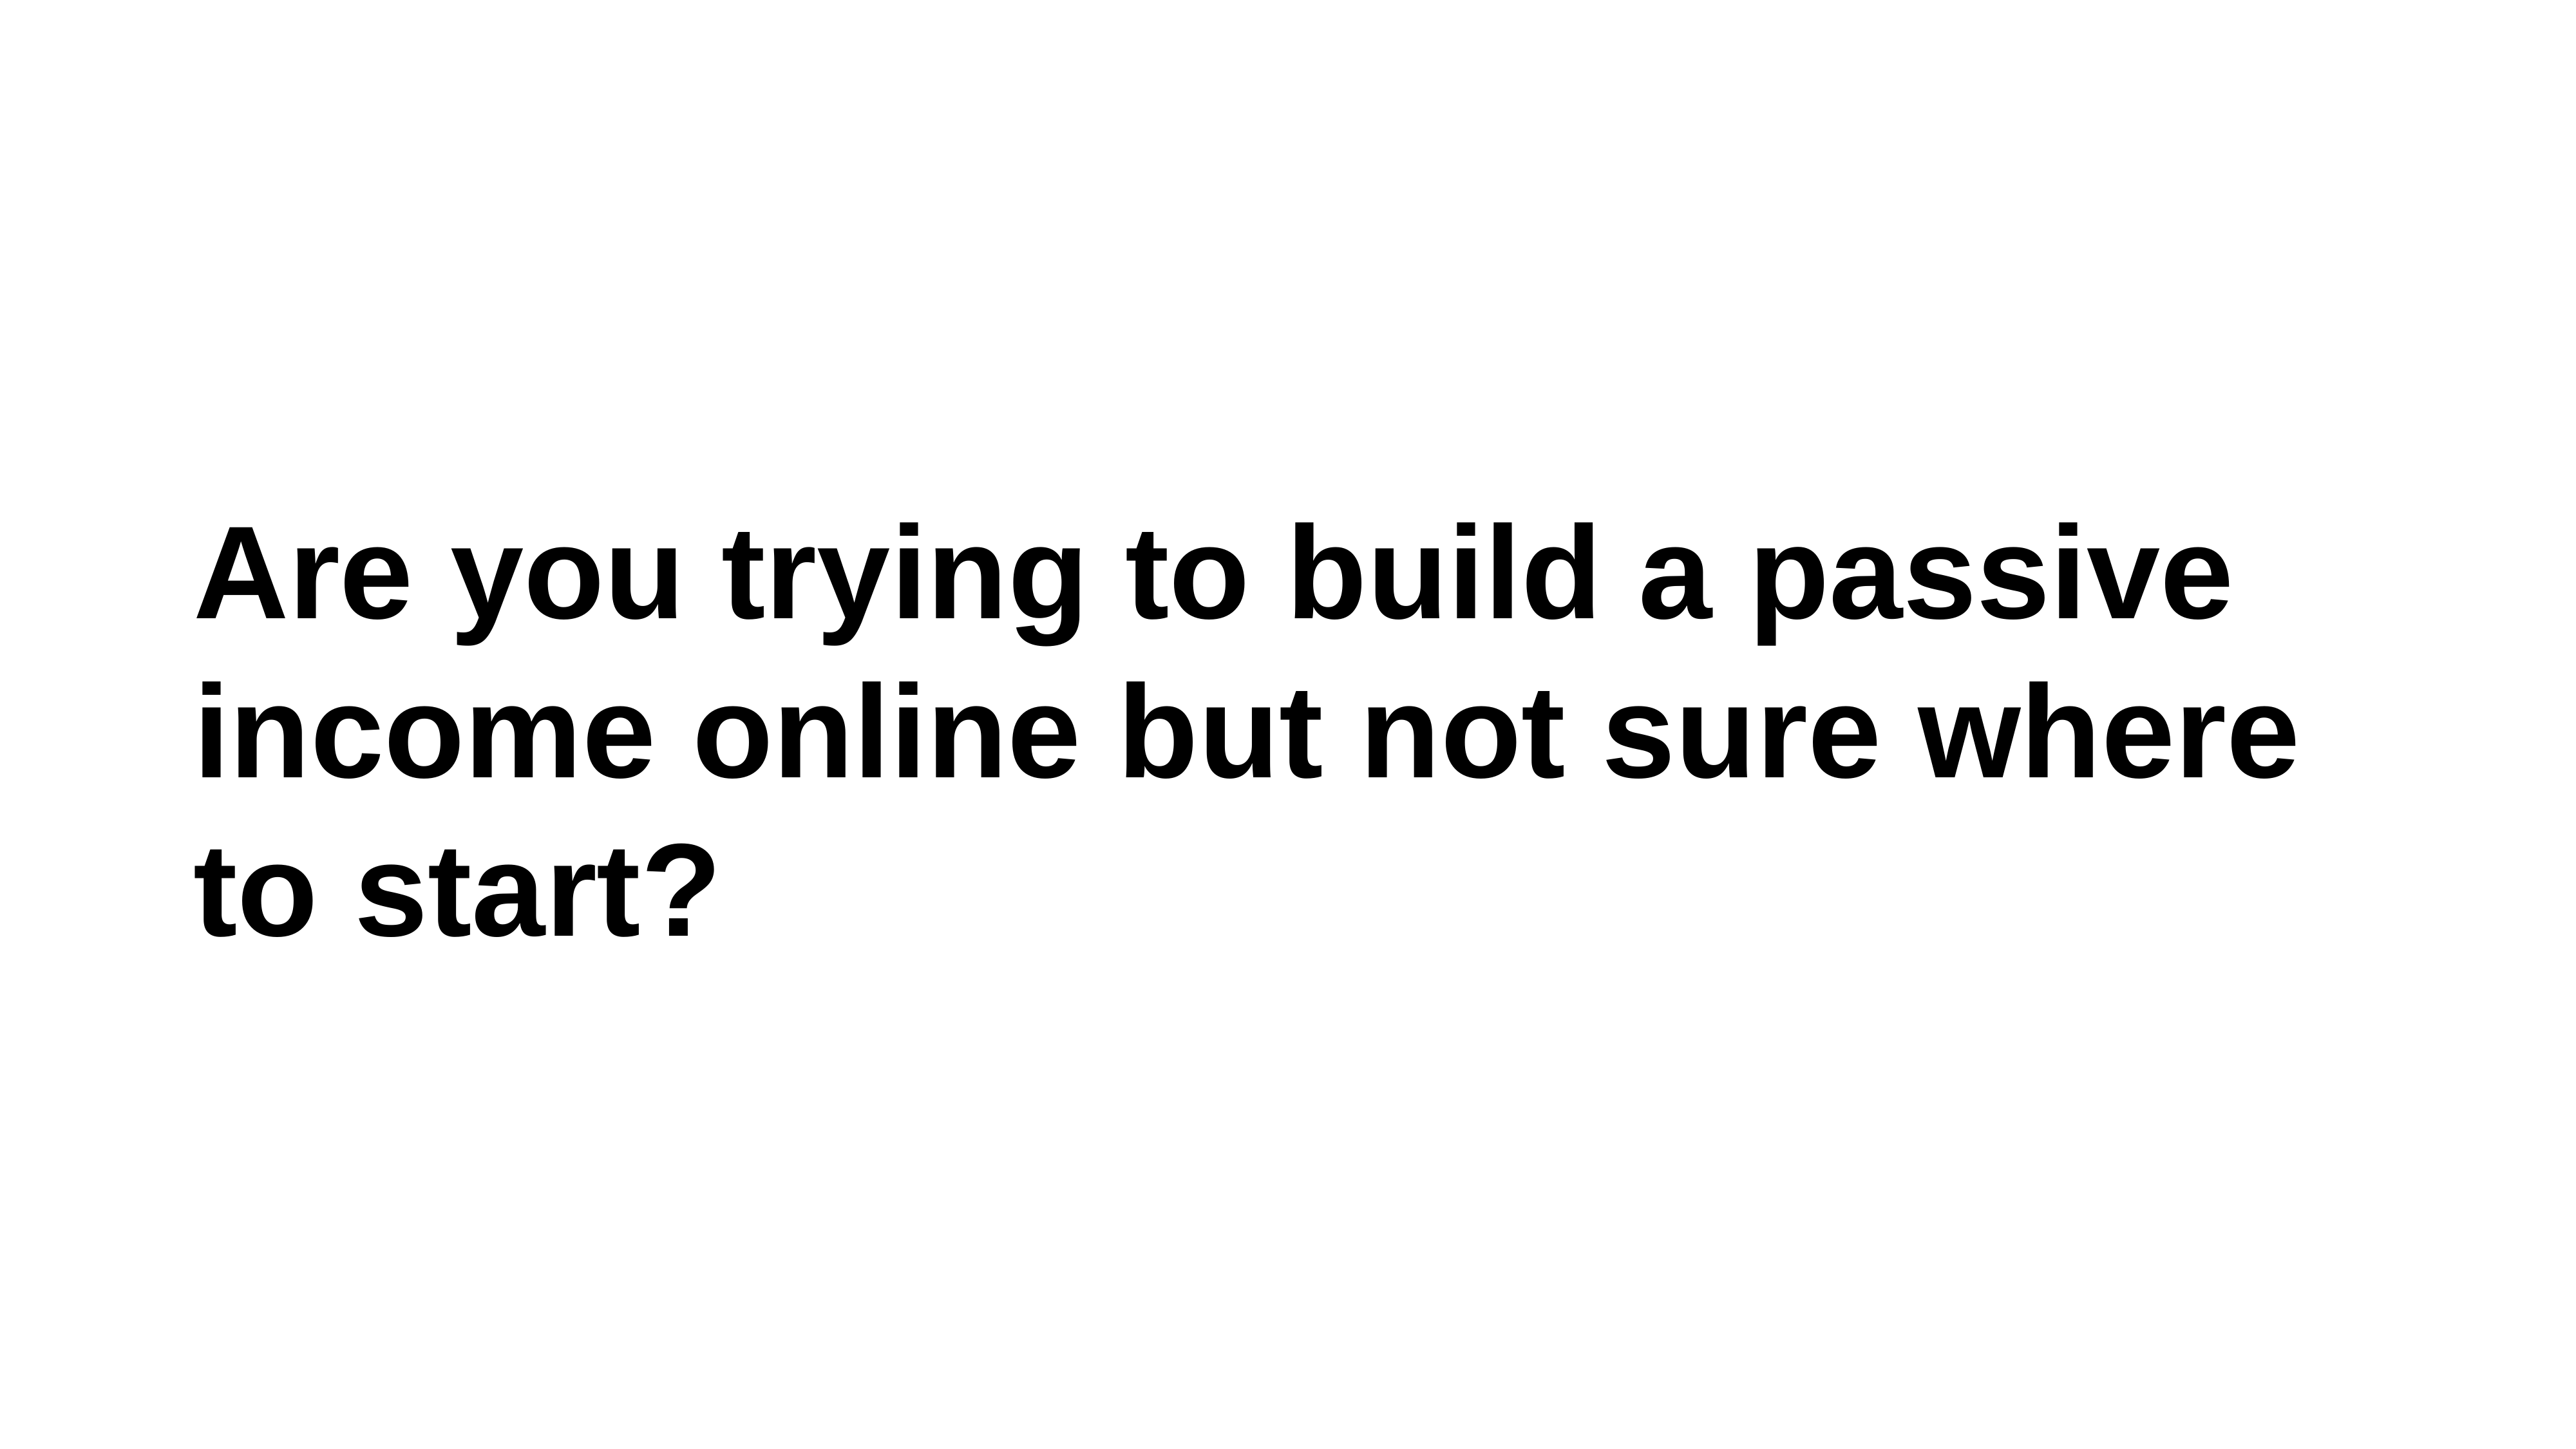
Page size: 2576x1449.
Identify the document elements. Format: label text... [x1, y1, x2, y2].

title Are you trying to build a passive income online but not sure where to start? [187, 478, 2389, 971]
